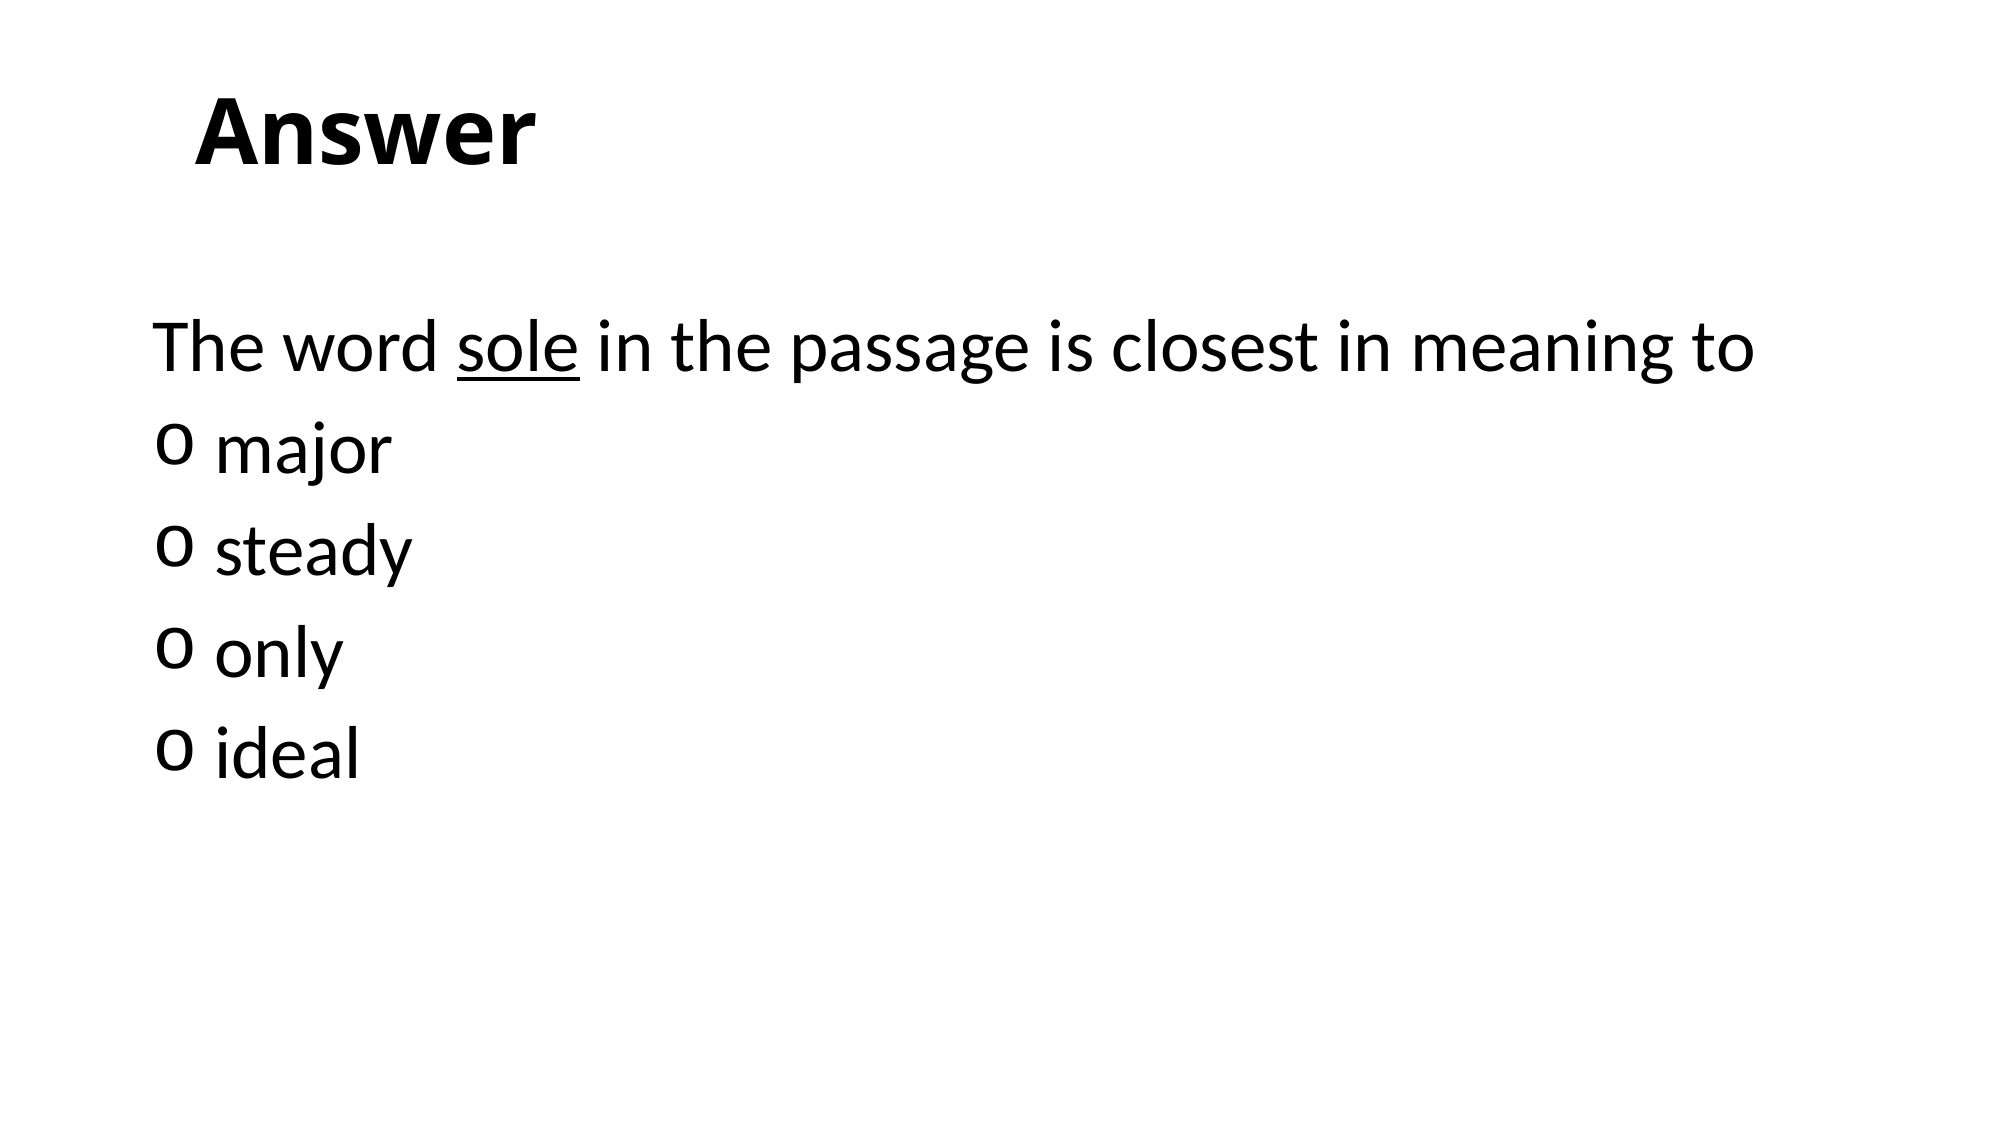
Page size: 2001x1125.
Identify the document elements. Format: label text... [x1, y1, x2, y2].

title Answer [180, 47, 1830, 223]
list The word sole in the passage is closest in meaning to major steady only ideal [137, 299, 1863, 1014]
